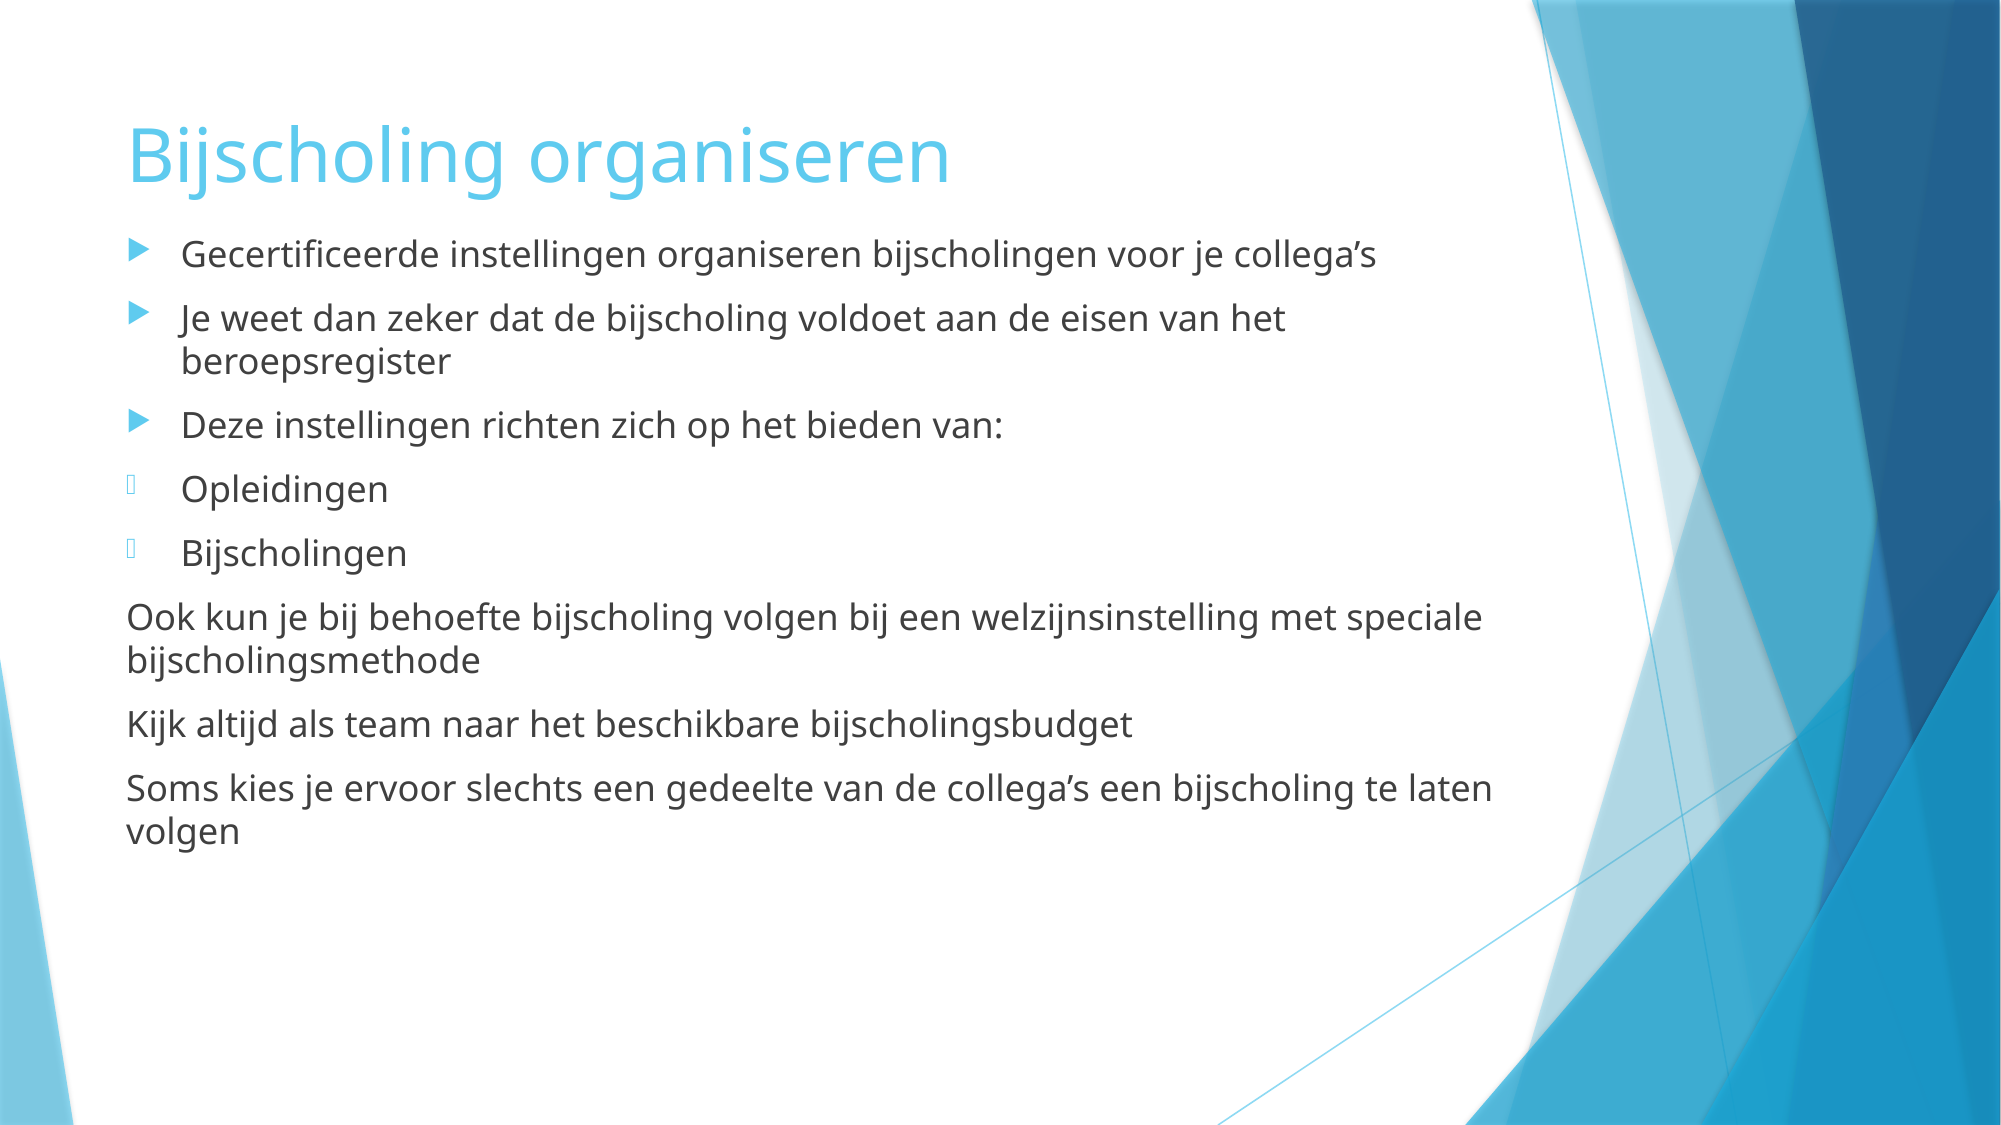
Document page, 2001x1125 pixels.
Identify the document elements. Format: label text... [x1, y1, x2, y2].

list Gecertificeerde instellingen organiseren bijscholingen voor je collega’s Je weet dan zeker dat de bijscholing voldoet aan de eisen van het beroepsregister Deze instellingen richten zich op het bieden van: Opleidingen Bijscholingen Ook kun je bij behoefte bijscholing volgen bij een welzijnsinstelling met speciale bijscholingsmethode Kijk altijd als team naar het beschikbare bijscholingsbudget Soms kies je ervoor slechts een gedeelte van de collega’s een bijscholing te laten volgen [111, 223, 1522, 861]
title Bijscholing organiseren [111, 99, 1522, 223]
